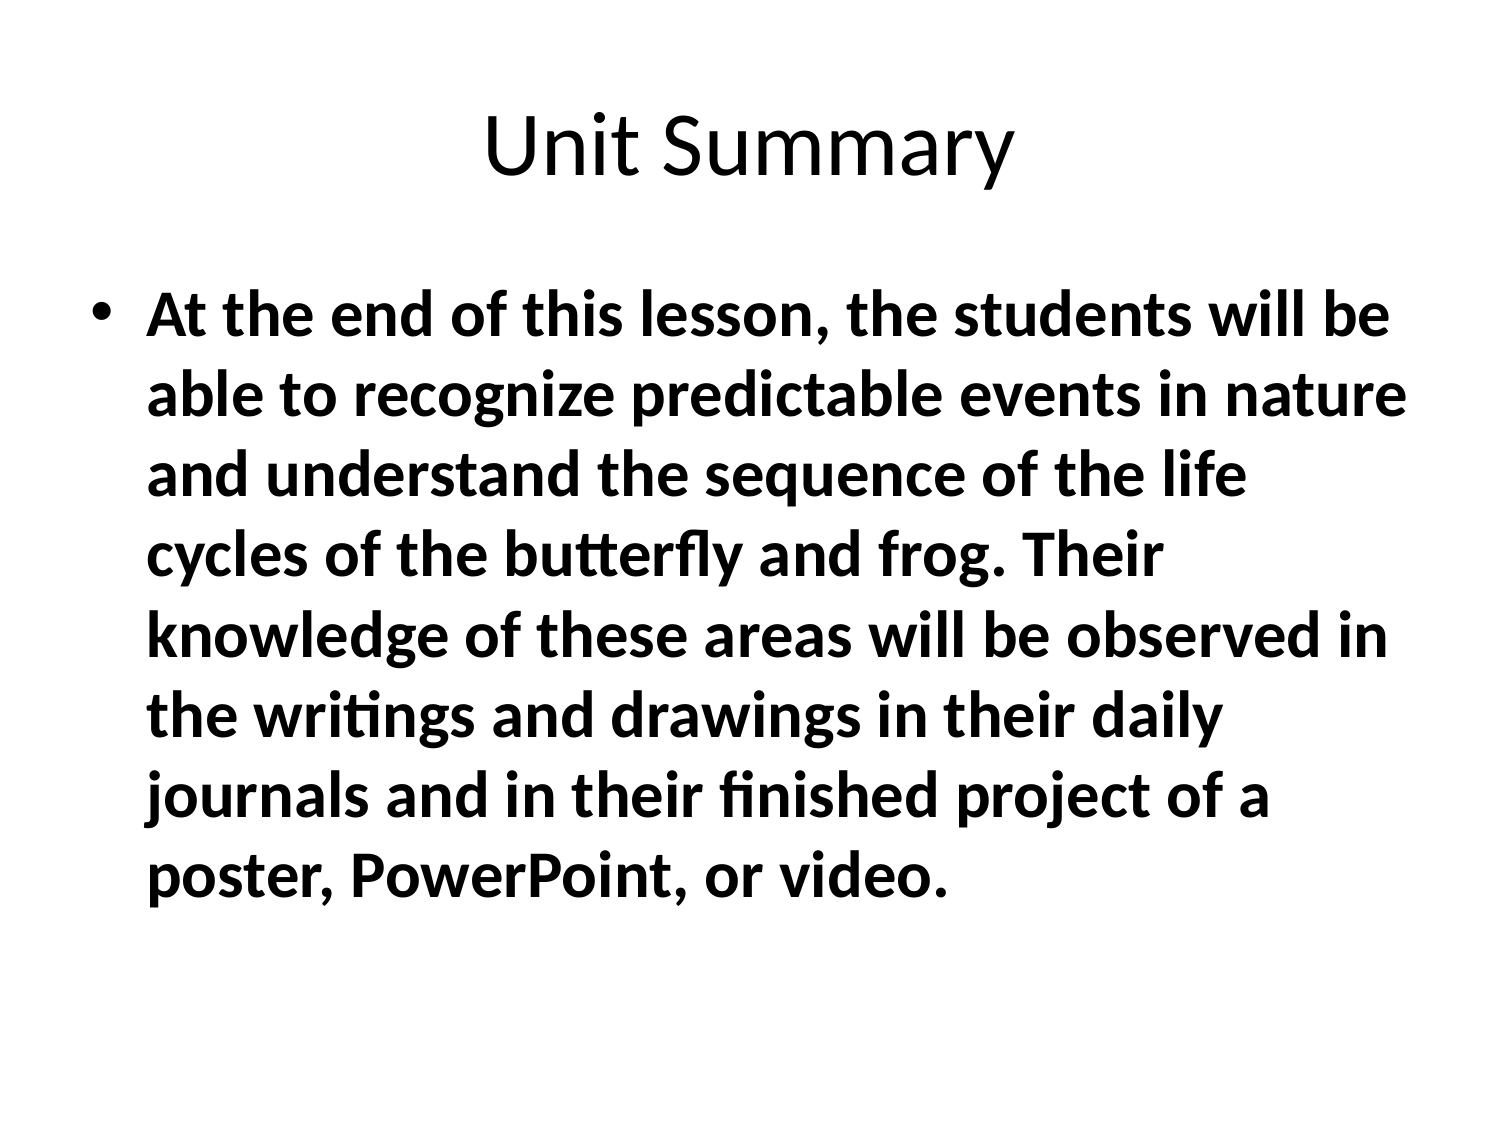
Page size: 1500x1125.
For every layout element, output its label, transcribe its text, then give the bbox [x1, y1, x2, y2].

title Unit Summary [75, 45, 1425, 233]
list At the end of this lesson, the students will be able to recognize predictable events in nature and understand the sequence of the life cycles of the butterfly and frog. Their knowledge of these areas will be observed in the writings and drawings in their daily journals and in their finished project of a poster, PowerPoint, or video. [75, 262, 1425, 1005]
